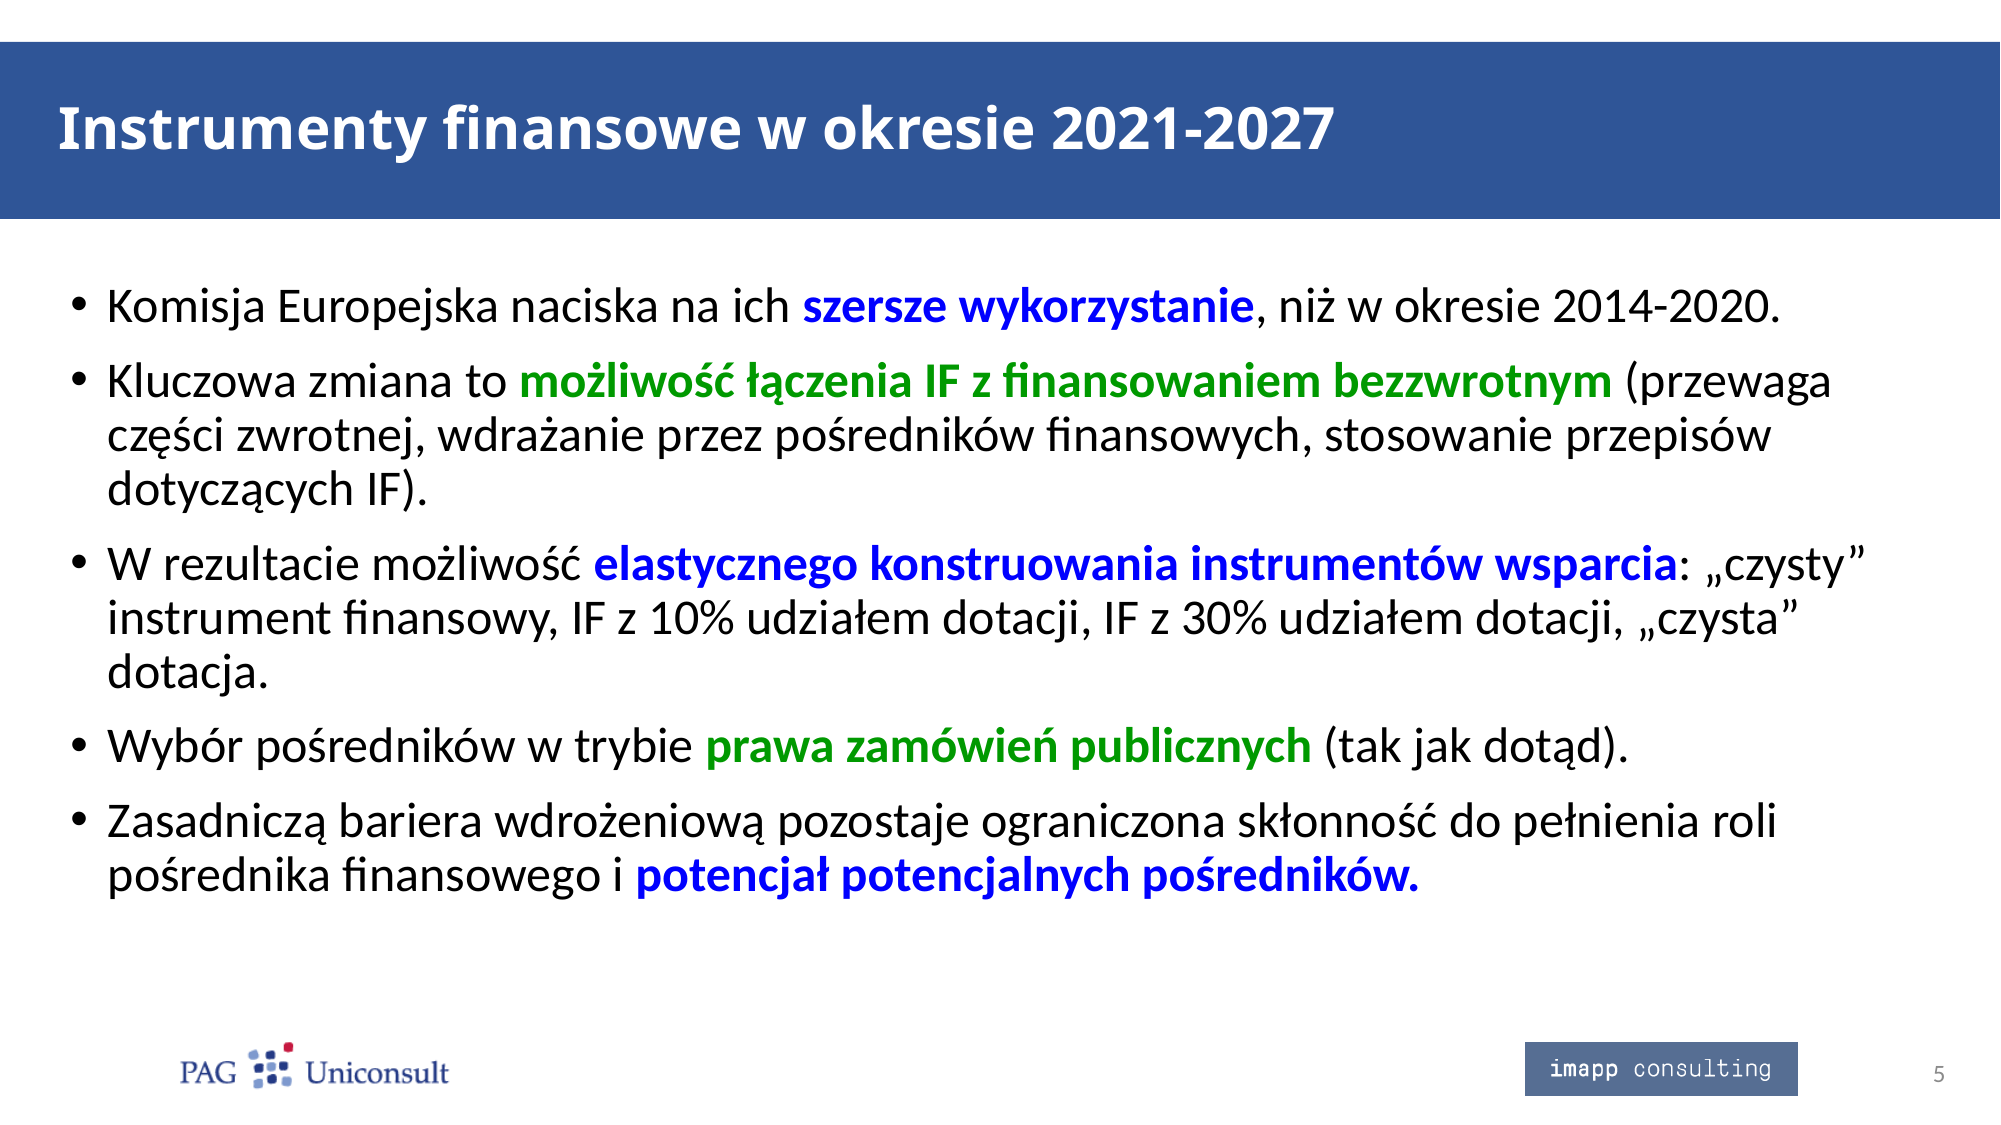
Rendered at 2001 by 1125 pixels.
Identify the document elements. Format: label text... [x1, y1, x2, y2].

slide_number 5 [1862, 1042, 1961, 1103]
picture [165, 1040, 475, 1113]
title Instrumenty finansowe w okresie 2021-2027 [0, 41, 2000, 219]
list Komisja Europejska naciska na ich szersze wykorzystanie, niż w okresie 2014-2020. Kluczowa zmiana to możliwość łączenia IF z finansowaniem bezzwrotnym (przewaga części zwrotnej, wdrażanie przez pośredników finansowych, stosowanie przepisów dotyczących IF). W rezultacie możliwość elastycznego konstruowania instrumentów wsparcia: „czysty” instrument finansowy, IF z 10% udziałem dotacji, IF z 30% udziałem dotacji, „czysta” dotacja. Wybór pośredników w trybie prawa zamówień publicznych (tak jak dotąd). Zasadniczą bariera wdrożeniową pozostaje ograniczona skłonność do pełnienia roli pośrednika finansowego i potencjał potencjalnych pośredników. [55, 271, 1961, 950]
